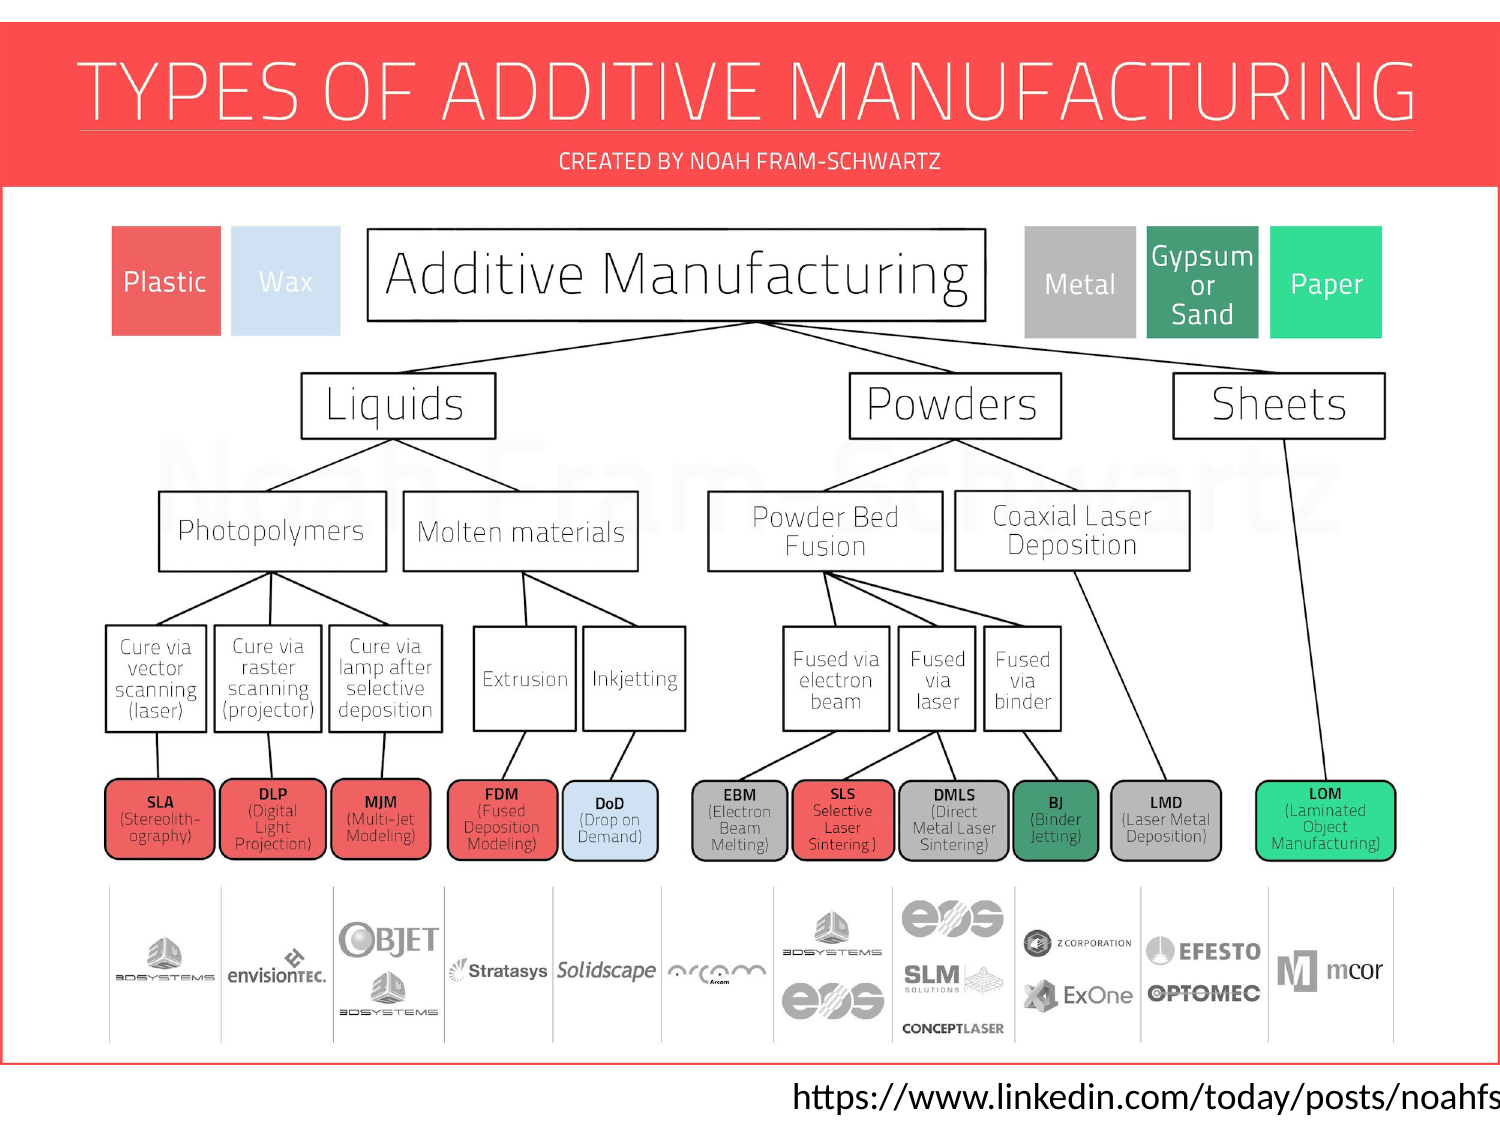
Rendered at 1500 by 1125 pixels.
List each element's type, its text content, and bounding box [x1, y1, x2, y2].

picture [0, 22, 1500, 1065]
text_box https://www.linkedin.com/today/posts/noahfs [777, 1065, 1500, 1125]
